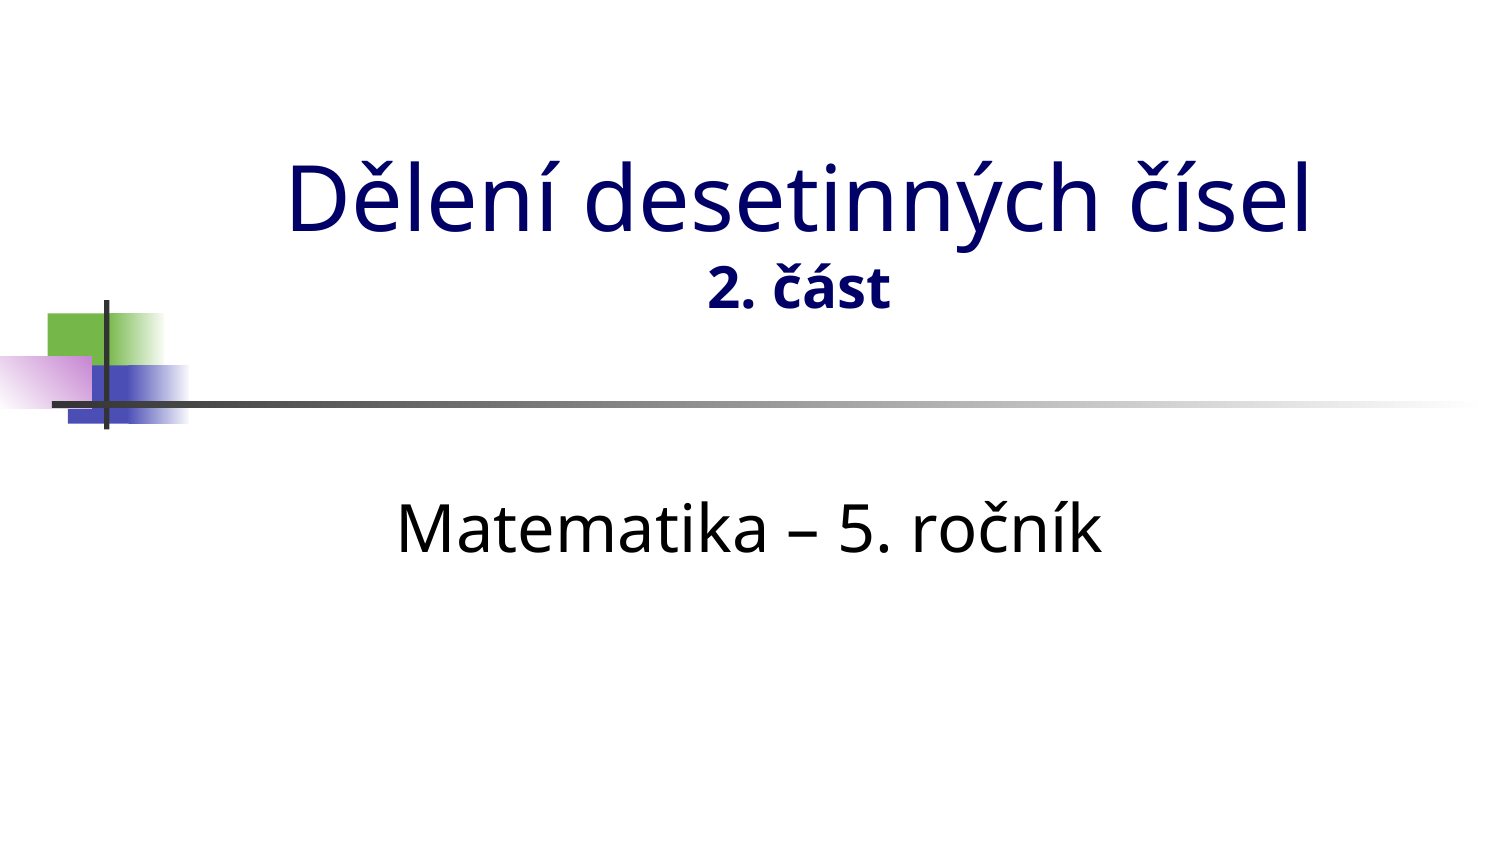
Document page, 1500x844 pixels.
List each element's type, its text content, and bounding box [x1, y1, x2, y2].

subtitle Matematika – 5. ročník [224, 477, 1276, 694]
title Dělení desetinných čísel 2. část [162, 129, 1438, 328]
